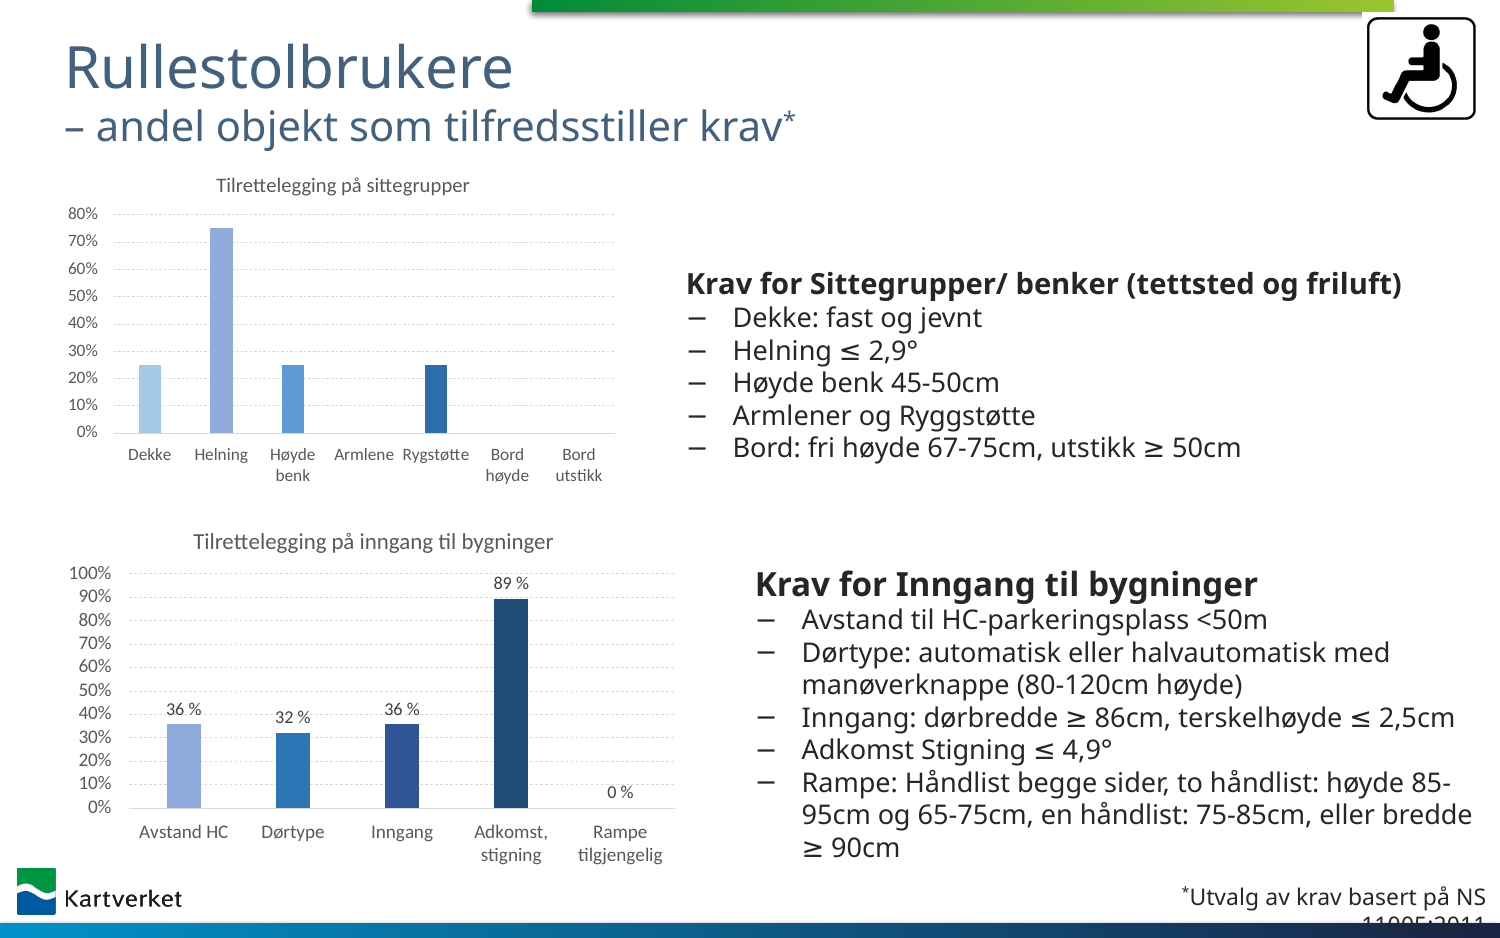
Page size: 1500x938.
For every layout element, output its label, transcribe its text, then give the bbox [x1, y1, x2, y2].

picture [1362, 12, 1481, 126]
picture [62, 520, 686, 874]
text_box Krav for Inngang til bygninger Avstand til HC-parkeringsplass <50m Dørtype: automatisk eller halvautomatisk med manøverknappe (80-120cm høyde) Inngang: dørbredde ≥ 86cm, terskelhøyde ≤ 2,5cm Adkomst Stigning ≤ 4,9° Rampe: Håndlist begge sider, to håndlist: høyde 85-95cm og 65-75cm, en håndlist: 75-85cm, eller bredde ≥ 90cm [740, 555, 1491, 870]
picture [62, 166, 625, 492]
text_box Krav for Sittegrupper/ benker (tettsted og friluft) Dekke: fast og jevnt Helning ≤ 2,9° Høyde benk 45-50cm Armlener og Ryggstøtte Bord: fri høyde 67-75cm, utstikk ≥ 50cm [670, 258, 1418, 471]
text_box Rullestolbrukere – andel objekt som tilfredsstiller krav* [49, 25, 1431, 158]
text_box *Utvalg av krav basert på NS 11005:2011 [1068, 873, 1500, 938]
